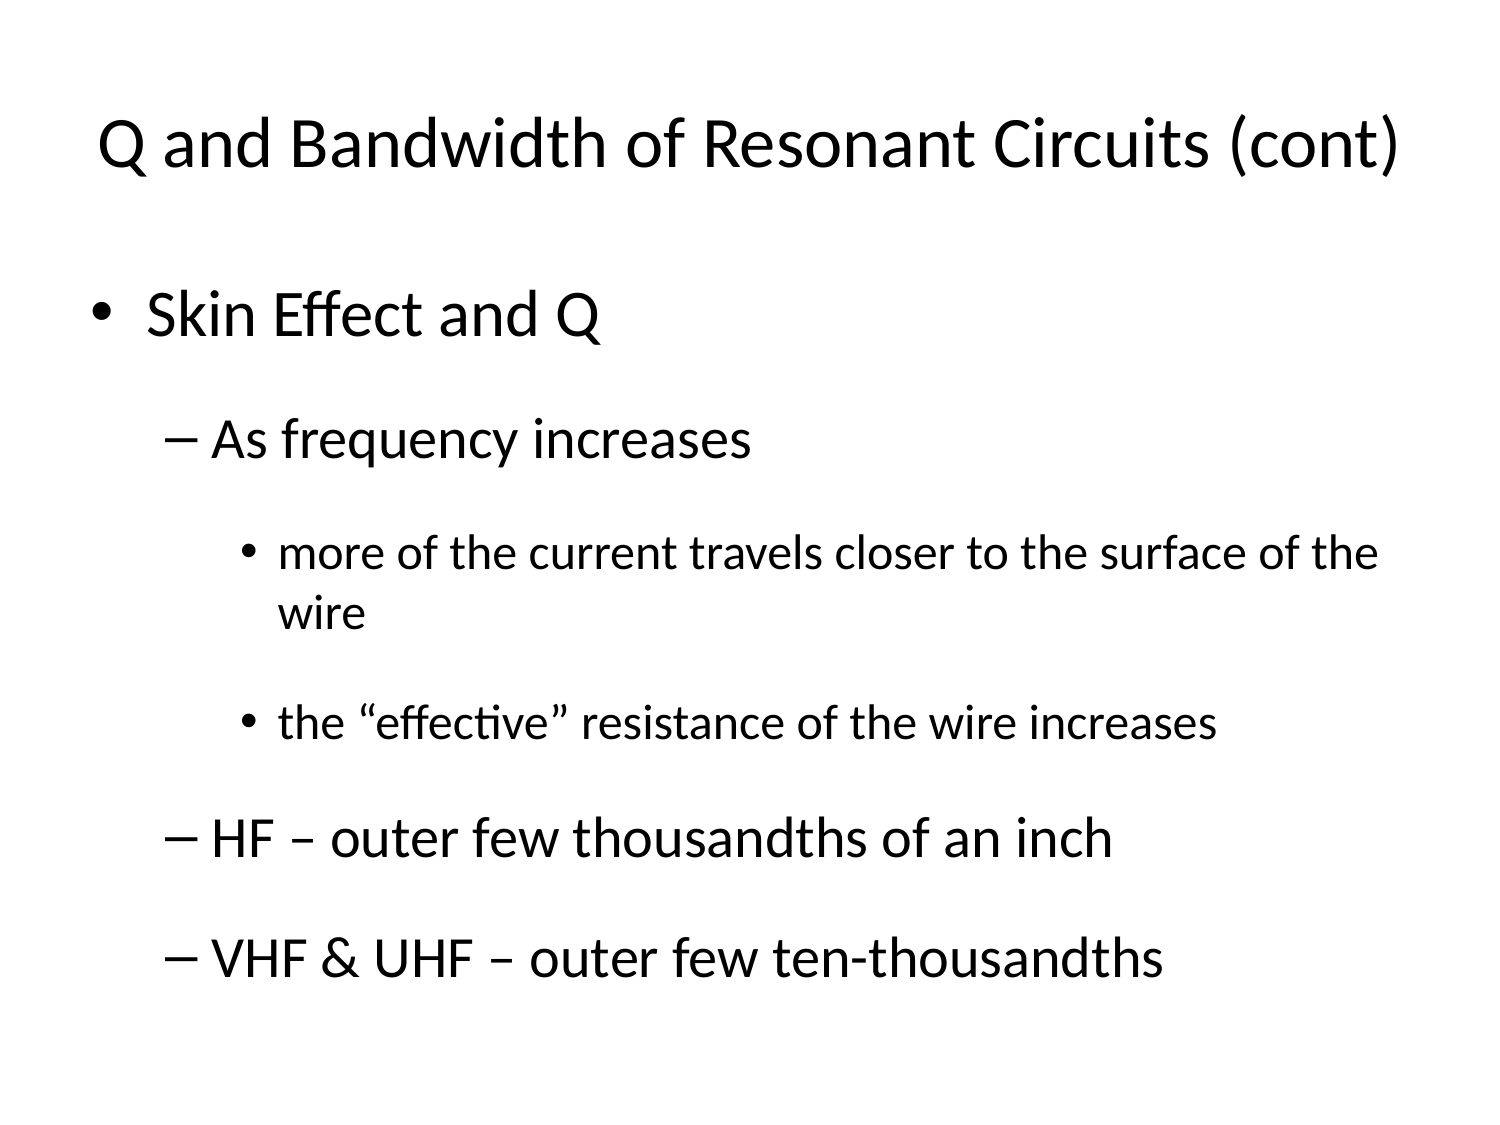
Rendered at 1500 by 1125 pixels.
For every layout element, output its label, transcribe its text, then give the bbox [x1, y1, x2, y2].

title Q and Bandwidth of Resonant Circuits (cont) [75, 45, 1425, 233]
list Skin Effect and Q As frequency increases more of the current travels closer to the surface of the wire the “effective” resistance of the wire increases HF – outer few thousandths of an inch VHF & UHF – outer few ten-thousandths [75, 262, 1425, 1100]
